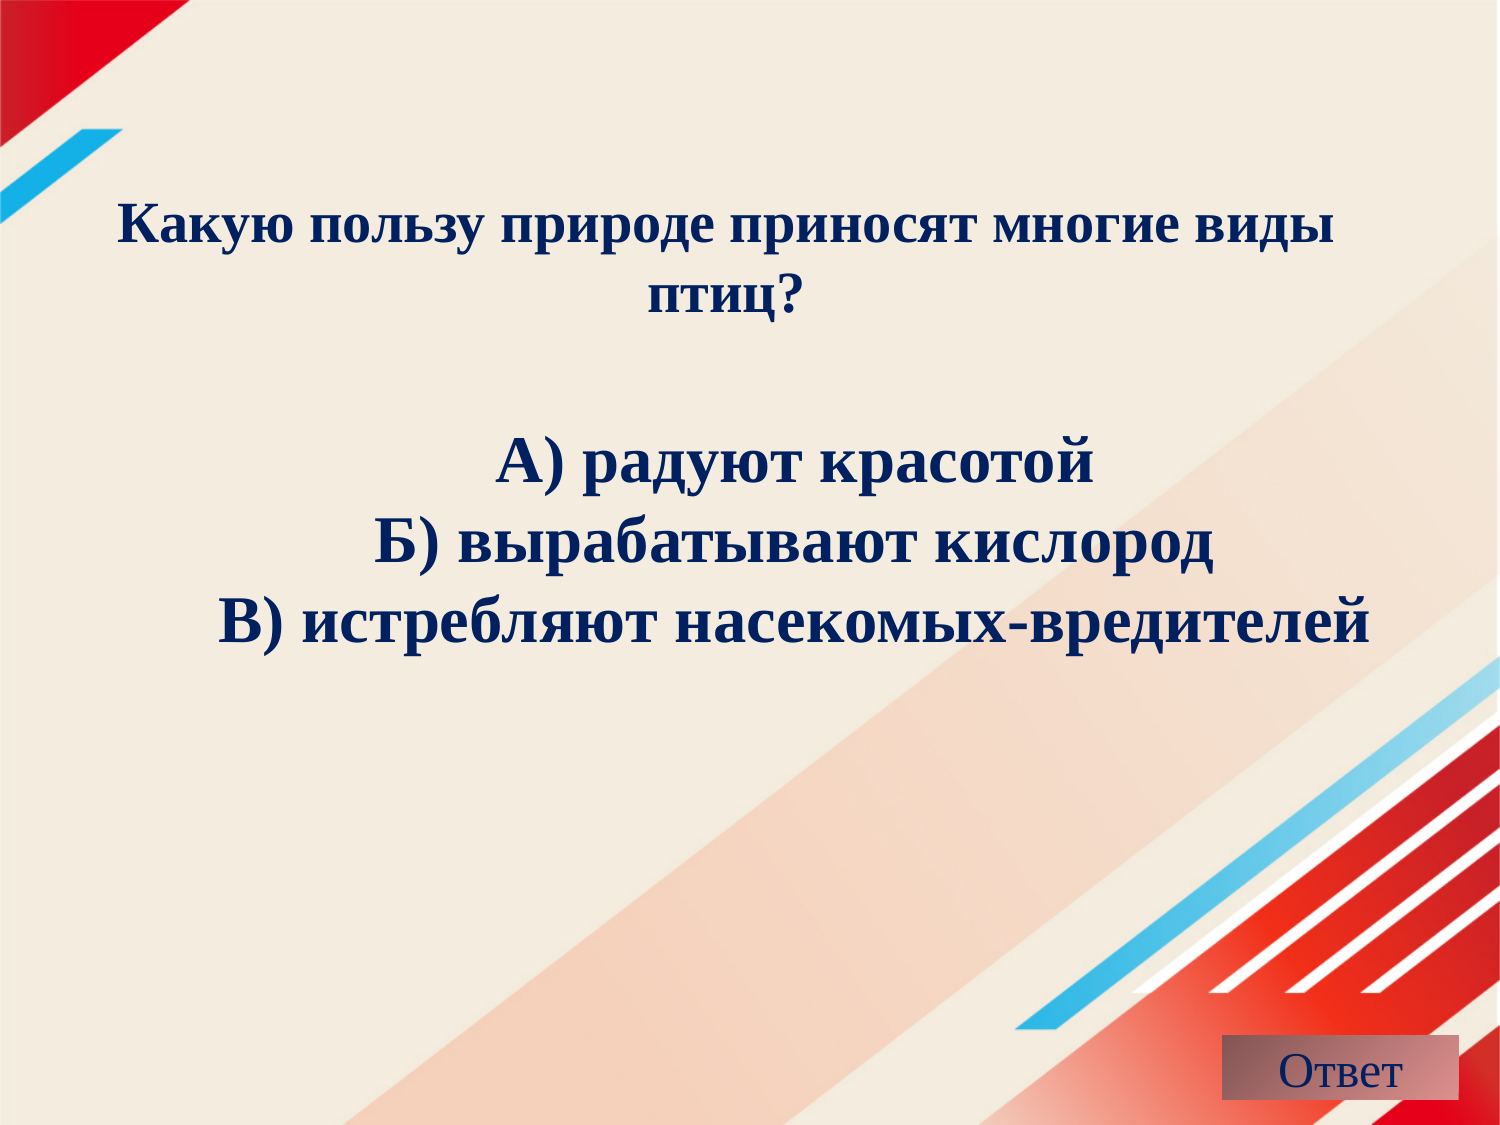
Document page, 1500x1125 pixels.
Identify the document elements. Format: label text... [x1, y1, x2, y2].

text_box А) радуют красотой Б) вырабатывают кислород В) истребляют насекомых-вредителей [188, 408, 1402, 664]
title Какую пользу природе приносят многие виды птиц? [51, 160, 1402, 349]
picture [0, 0, 1500, 1125]
